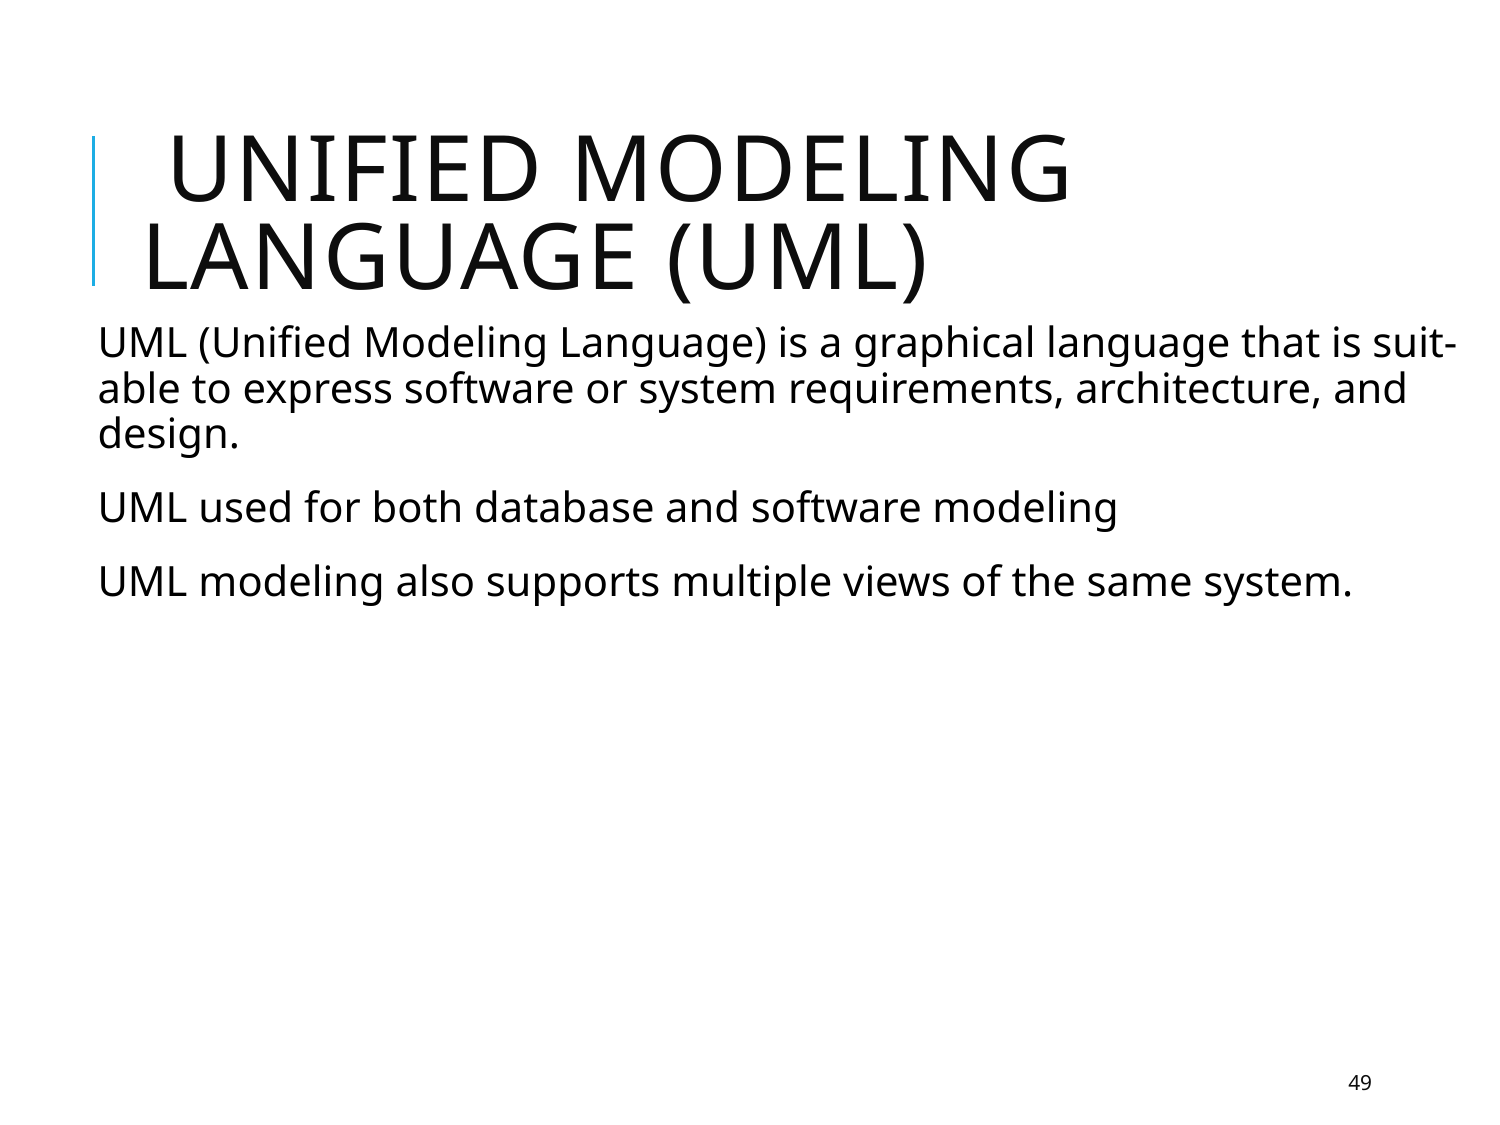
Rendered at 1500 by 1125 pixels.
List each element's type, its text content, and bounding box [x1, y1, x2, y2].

slide_number 49 [1333, 1061, 1454, 1107]
title Unified Modeling Language (UML) [126, 96, 1322, 314]
list UML (Unified Modeling Language) is a graphical language that is suit-able to express software or system requirements, architecture, and design. UML used for both database and software modeling UML modeling also supports multiple views of the same system. [75, 314, 1483, 1010]
